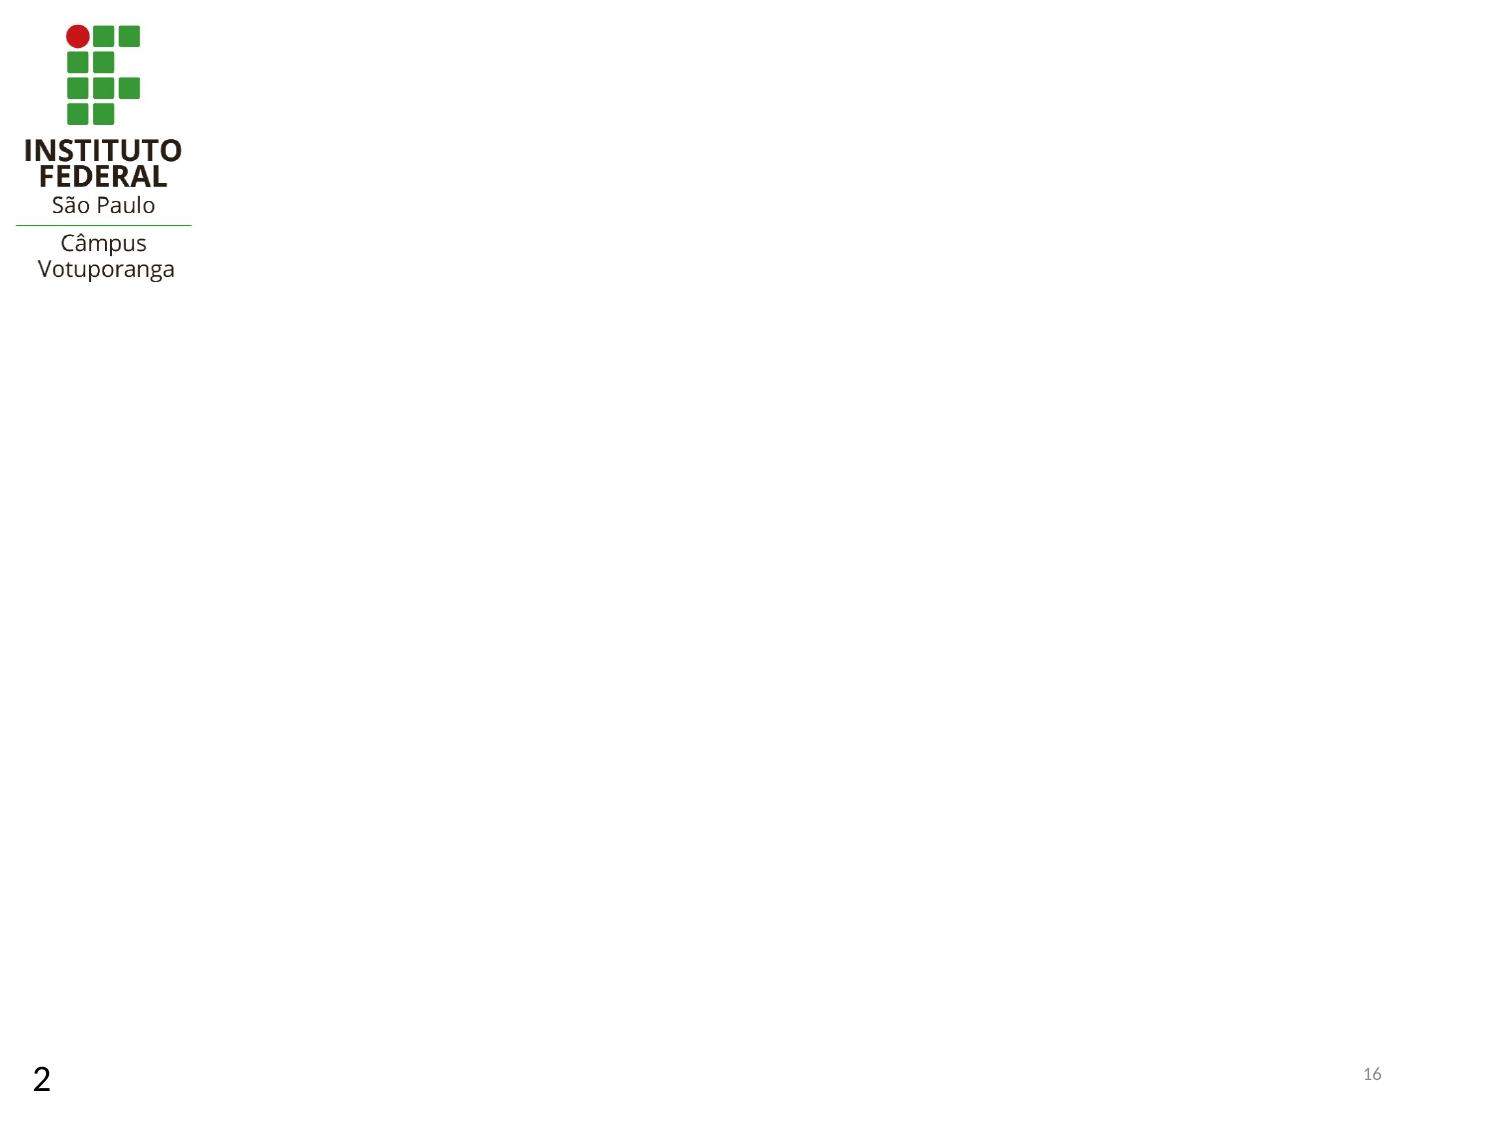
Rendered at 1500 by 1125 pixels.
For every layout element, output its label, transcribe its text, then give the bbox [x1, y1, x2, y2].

text_box 2 [17, 1046, 65, 1107]
picture [8, 16, 198, 289]
slide_number 16 [1059, 1042, 1397, 1103]
